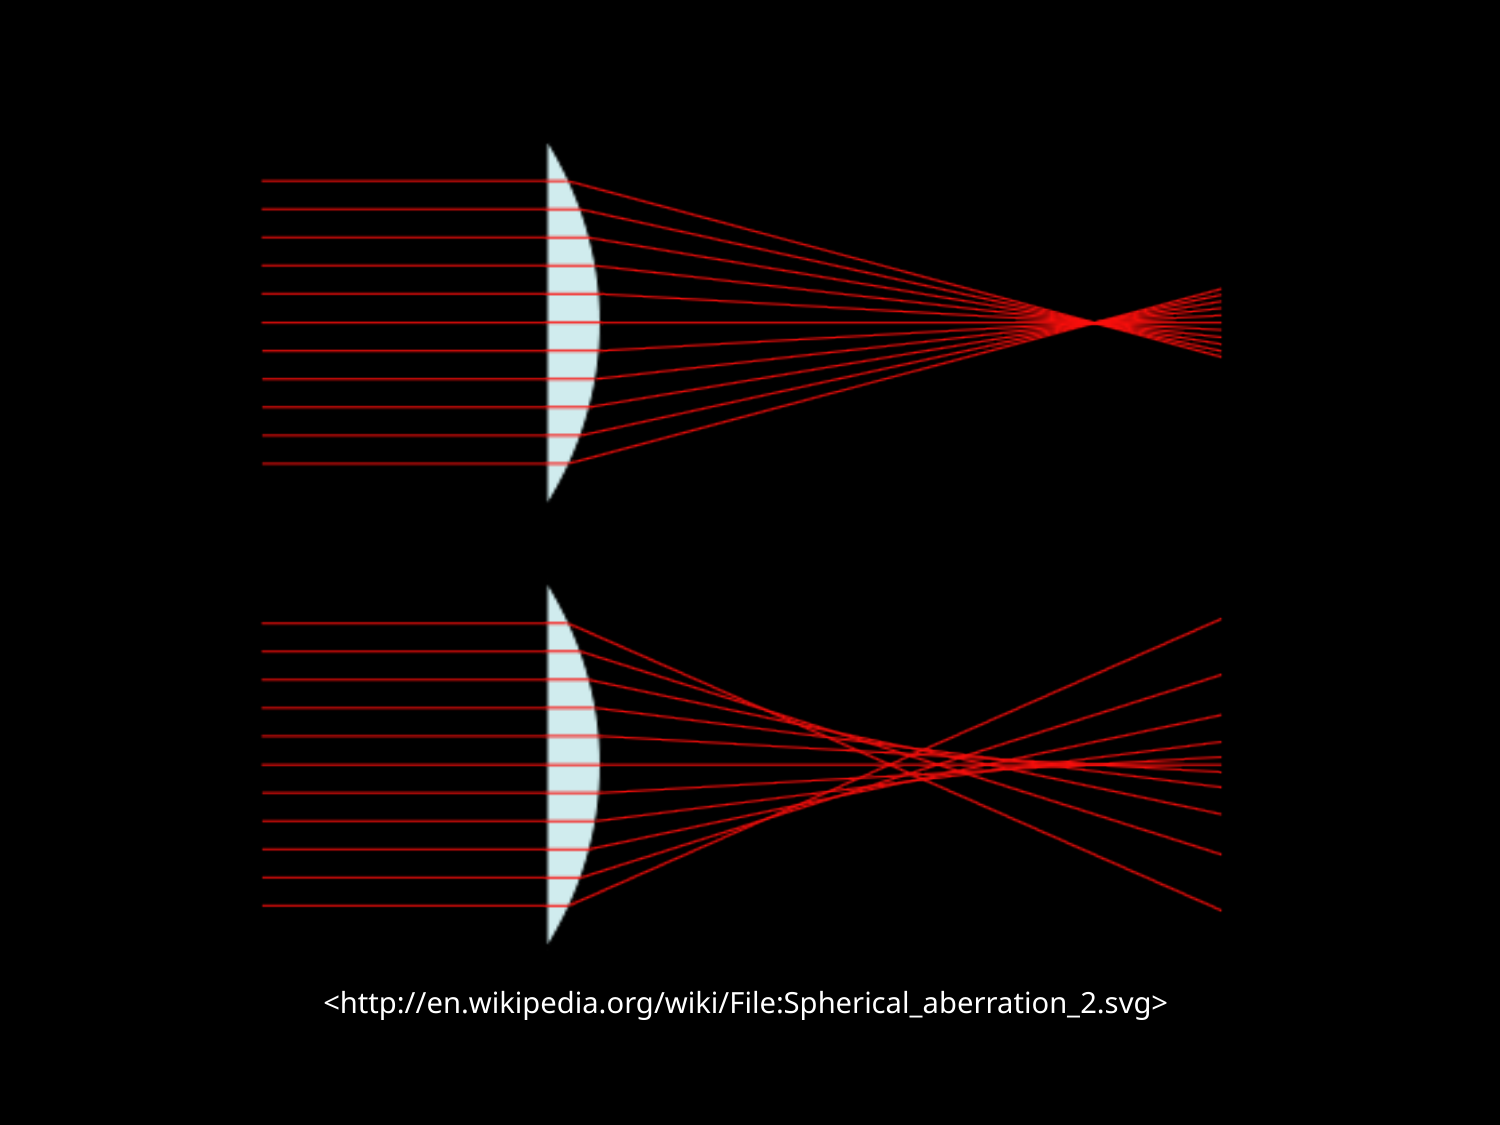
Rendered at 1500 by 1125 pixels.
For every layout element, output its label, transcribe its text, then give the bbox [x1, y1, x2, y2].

picture [260, 138, 1256, 952]
text_box <http://en.wikipedia.org/wiki/File:Spherical_aberration_2.svg> [0, 977, 1500, 1027]
